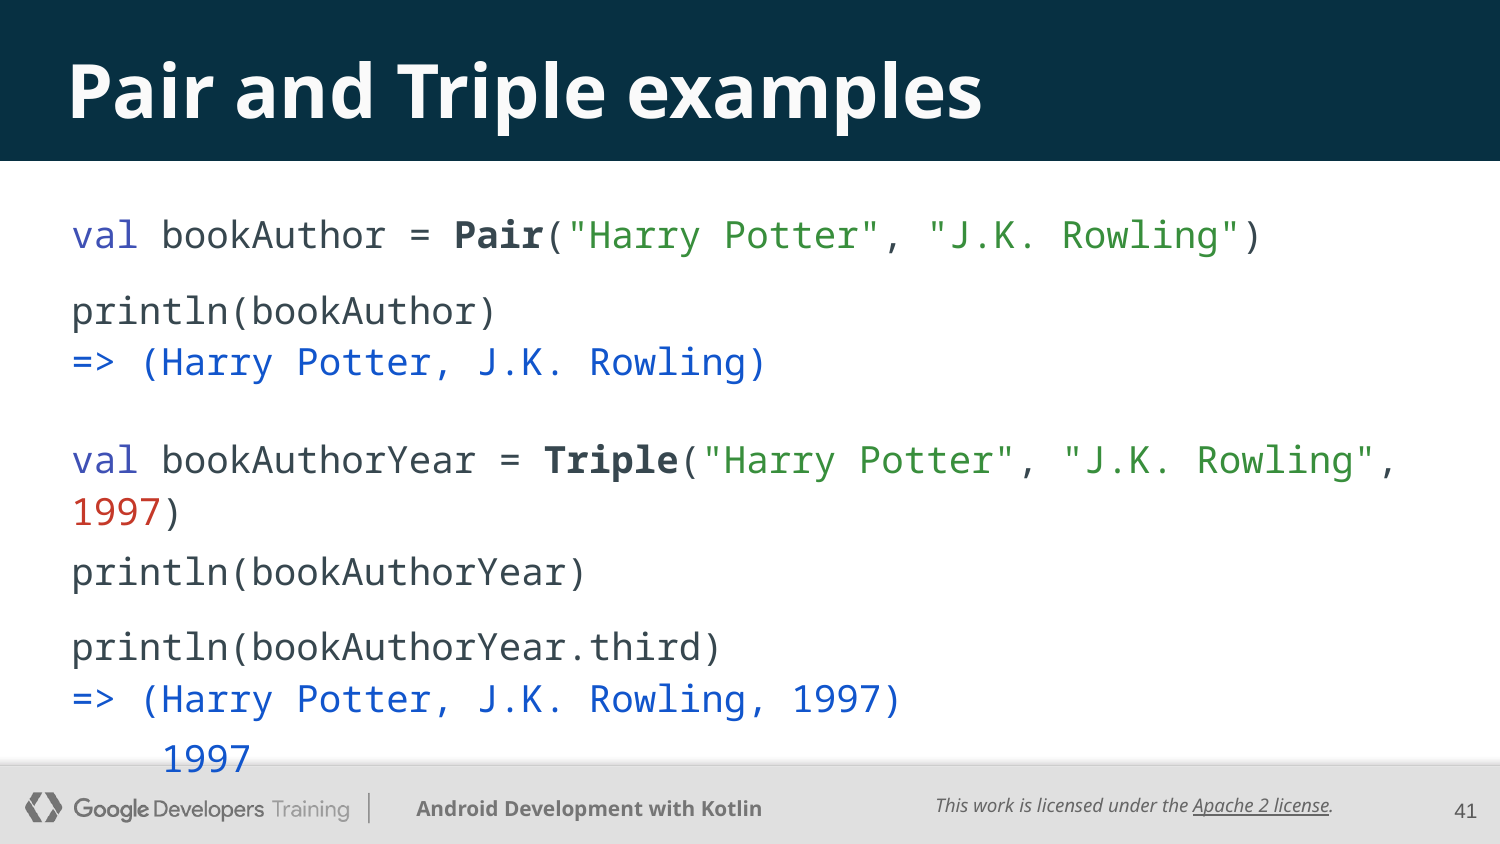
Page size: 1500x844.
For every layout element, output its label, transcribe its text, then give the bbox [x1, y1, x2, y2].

slide_number ‹#› [1402, 777, 1493, 842]
list val bookAuthorYear = Triple("Harry Potter", "J.K. Rowling", 1997) println(bookAuthorYear) println(bookAuthorYear.third) => (Harry Potter, J.K. Rowling, 1997) 1997 [56, 414, 1474, 732]
title Pair and Triple examples [51, 28, 1449, 122]
list val bookAuthor = Pair("Harry Potter", "J.K. Rowling") println(bookAuthor) => (Harry Potter, J.K. Rowling) [56, 189, 1449, 378]
picture [0, 161, 1500, 844]
